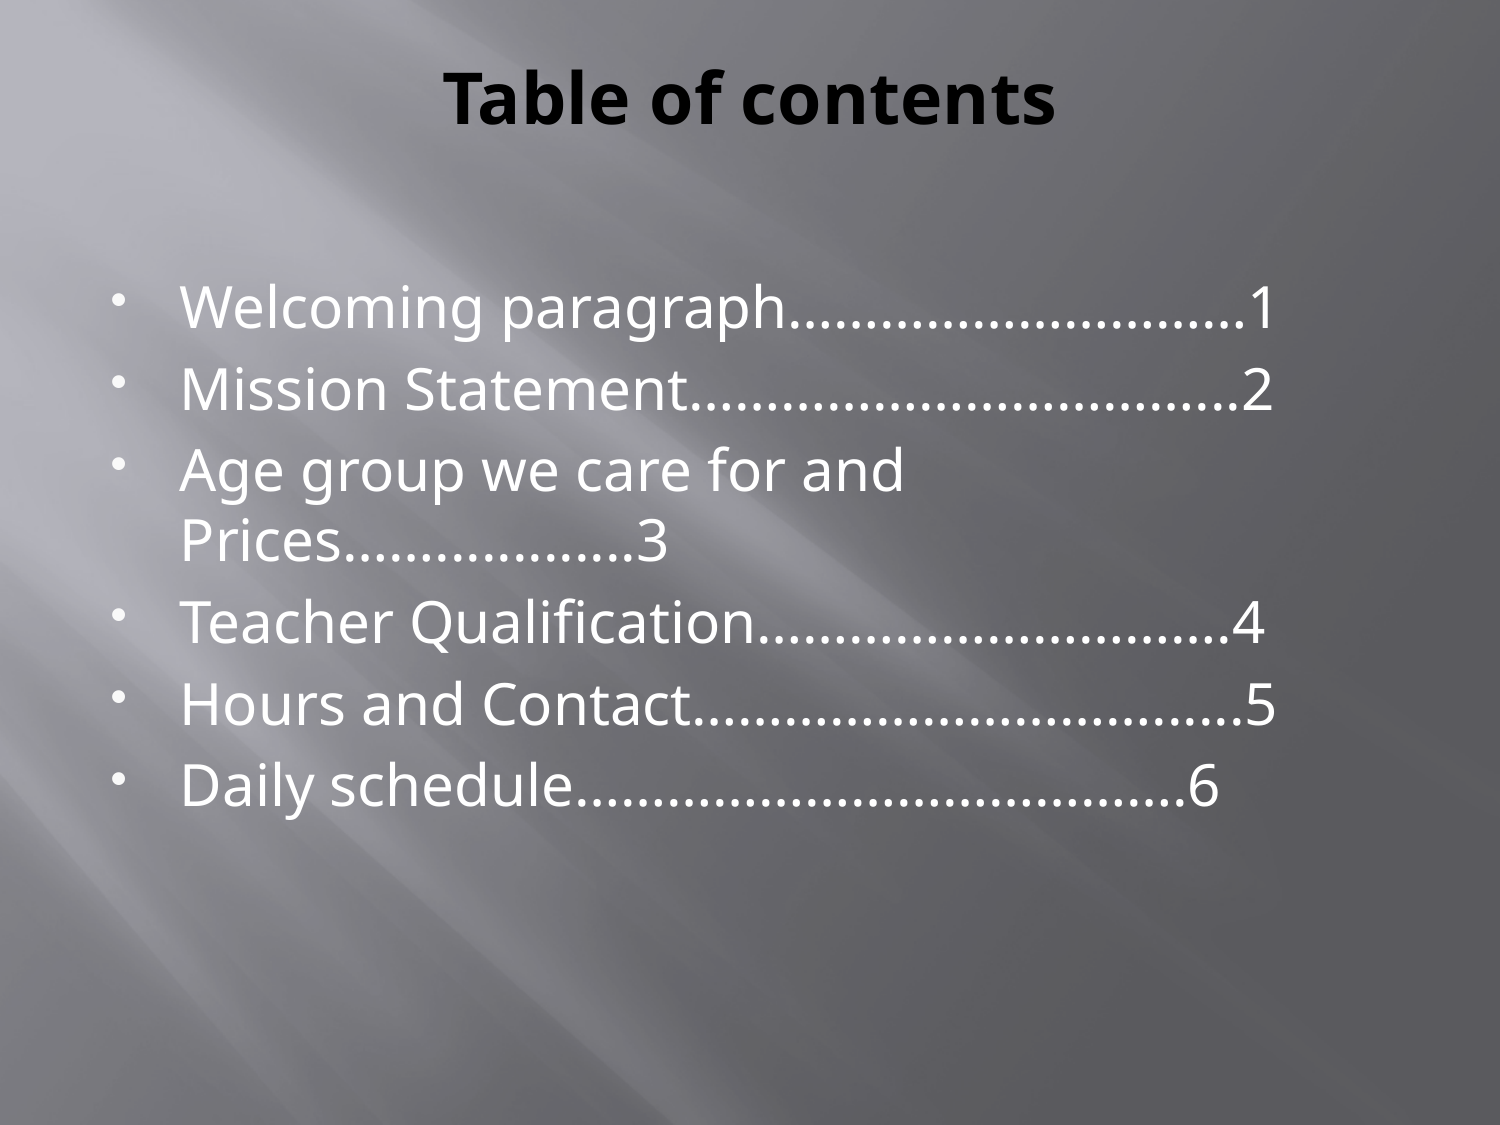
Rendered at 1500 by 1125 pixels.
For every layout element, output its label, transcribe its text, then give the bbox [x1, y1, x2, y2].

list Welcoming paragraph…………………………1 Mission Statement……………………………...2 Age group we care for and Prices…….............3 Teacher Qualification………………………….4 Hours and Contact…………………………......5 Daily schedule………………………………….6 [75, 262, 1425, 1035]
title Table of contents [75, 45, 1425, 233]
